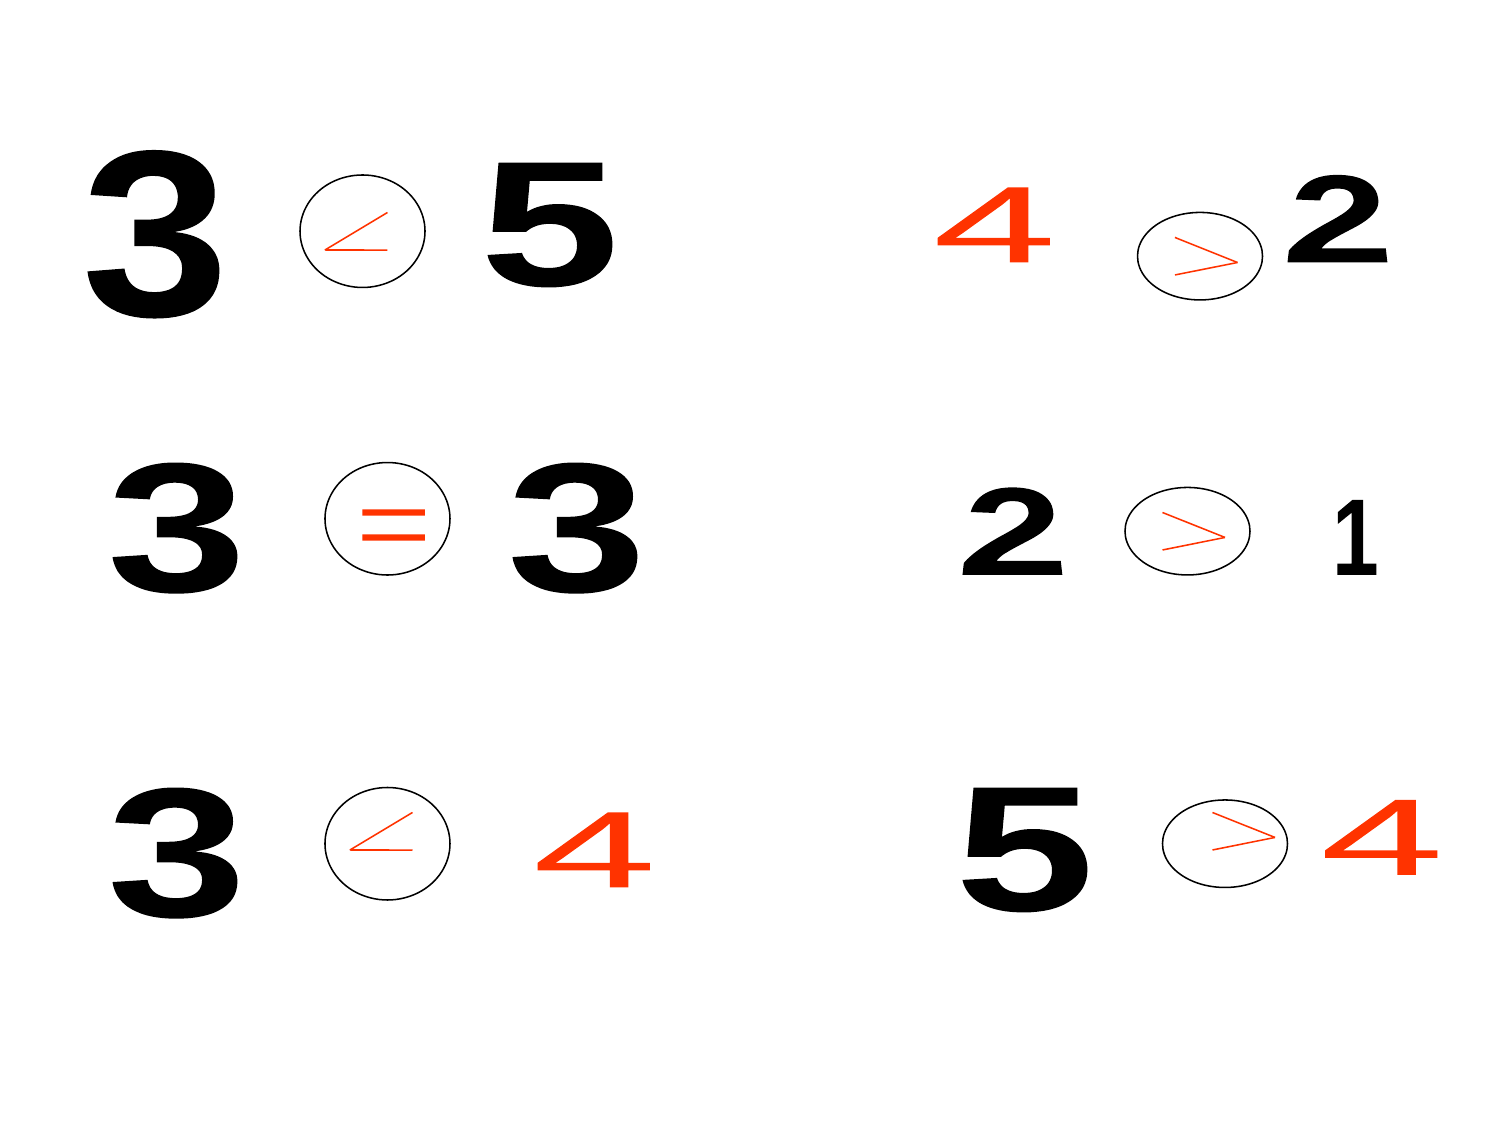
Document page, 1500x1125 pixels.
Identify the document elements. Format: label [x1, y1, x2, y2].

text_box [1174, 237, 1238, 276]
text_box [349, 812, 413, 851]
text_box [87, 149, 1438, 919]
text_box [1162, 512, 1226, 551]
text_box [1212, 812, 1276, 851]
text_box [362, 512, 426, 538]
text_box [324, 212, 388, 251]
